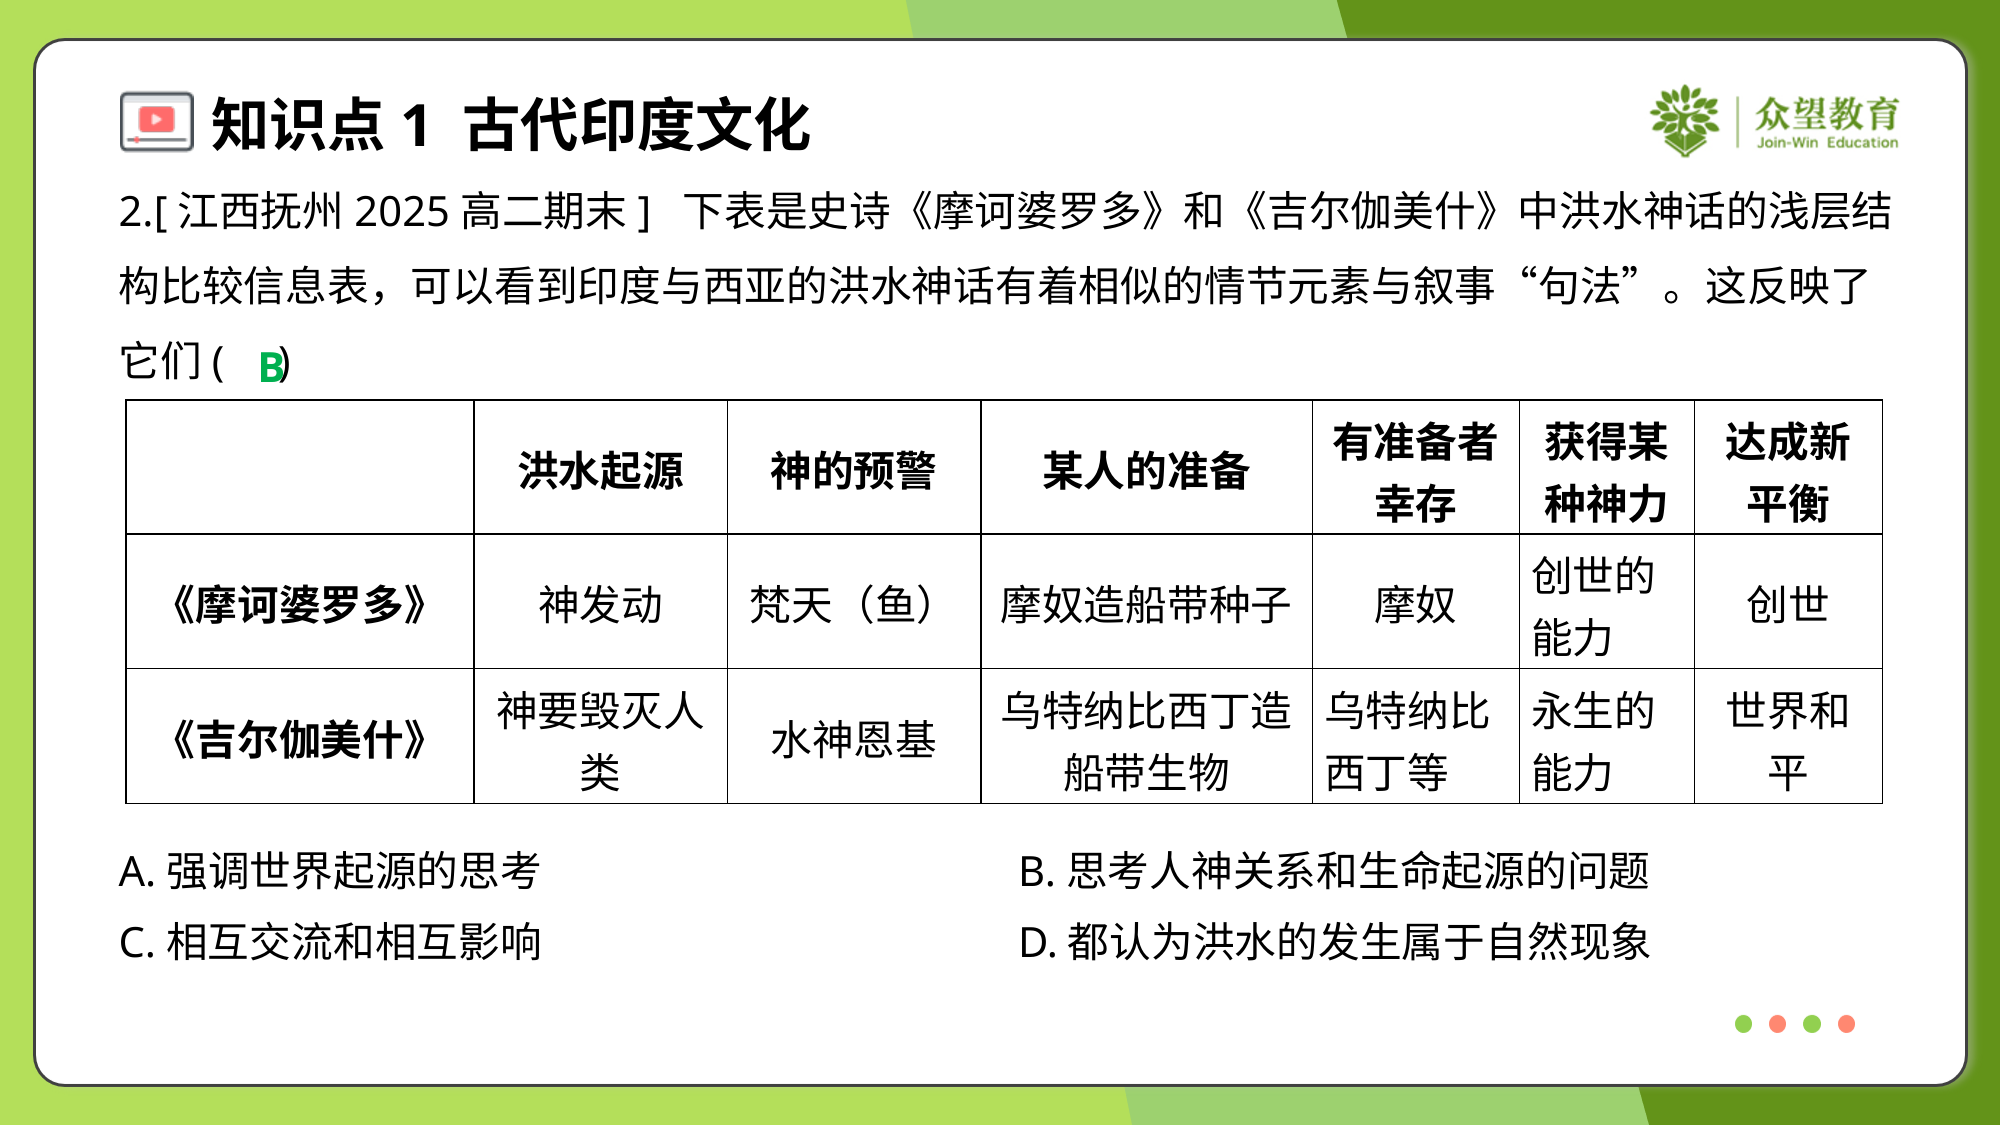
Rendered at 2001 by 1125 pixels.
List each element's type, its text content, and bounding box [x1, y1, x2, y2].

table_header 有准备者 幸存 [1313, 401, 1519, 533]
table_cell 创世 [1695, 535, 1882, 668]
table_cell 乌特纳比西丁造 船带生物 [982, 669, 1312, 803]
table_cell 《摩诃婆罗多》 [127, 535, 473, 668]
table_cell 《吉尔伽美什》 [127, 669, 473, 803]
table_cell 梵天（鱼） [728, 535, 980, 668]
table_cell 永生的 能力 [1520, 669, 1694, 803]
table_cell 创世的 能力 [1520, 535, 1694, 668]
picture [0, 0, 2000, 1125]
table_header 达成新 平衡 [1695, 401, 1882, 533]
text_box A.强调世界起源的思考 B.思考人神关系和生命起源的问题 C.相互交流和相互影响 D.都认为洪水的发生属于自然现象 [118, 820, 1883, 959]
table_header 洪水起源 [475, 401, 727, 533]
table_header 神的预警 [728, 401, 980, 533]
table_cell 摩奴 [1313, 535, 1519, 668]
table_header 某人的准备 [982, 401, 1312, 533]
table_cell 乌特纳比 西丁等 [1313, 669, 1519, 803]
table_header [127, 401, 473, 533]
table_cell 水神恩基 [728, 669, 980, 803]
table_header 获得某 种神力 [1520, 401, 1694, 533]
text_box 2.[江西抚州2025高二期末] 下表是史诗《摩诃婆罗多》和《吉尔伽美什》中洪水神话的浅层结 构比较信息表，可以看到印度与西亚的洪水神话有着相似的情节元素与叙事“句法”。这反映了 它们( ) [118, 159, 1883, 473]
table_cell 神要毁灭人 类 [475, 669, 727, 803]
table_cell 摩奴造船带种子 [982, 535, 1312, 668]
text_box B [242, 319, 301, 384]
table_cell 神发动 [475, 535, 727, 668]
table_cell 世界和 平 [1695, 669, 1882, 803]
